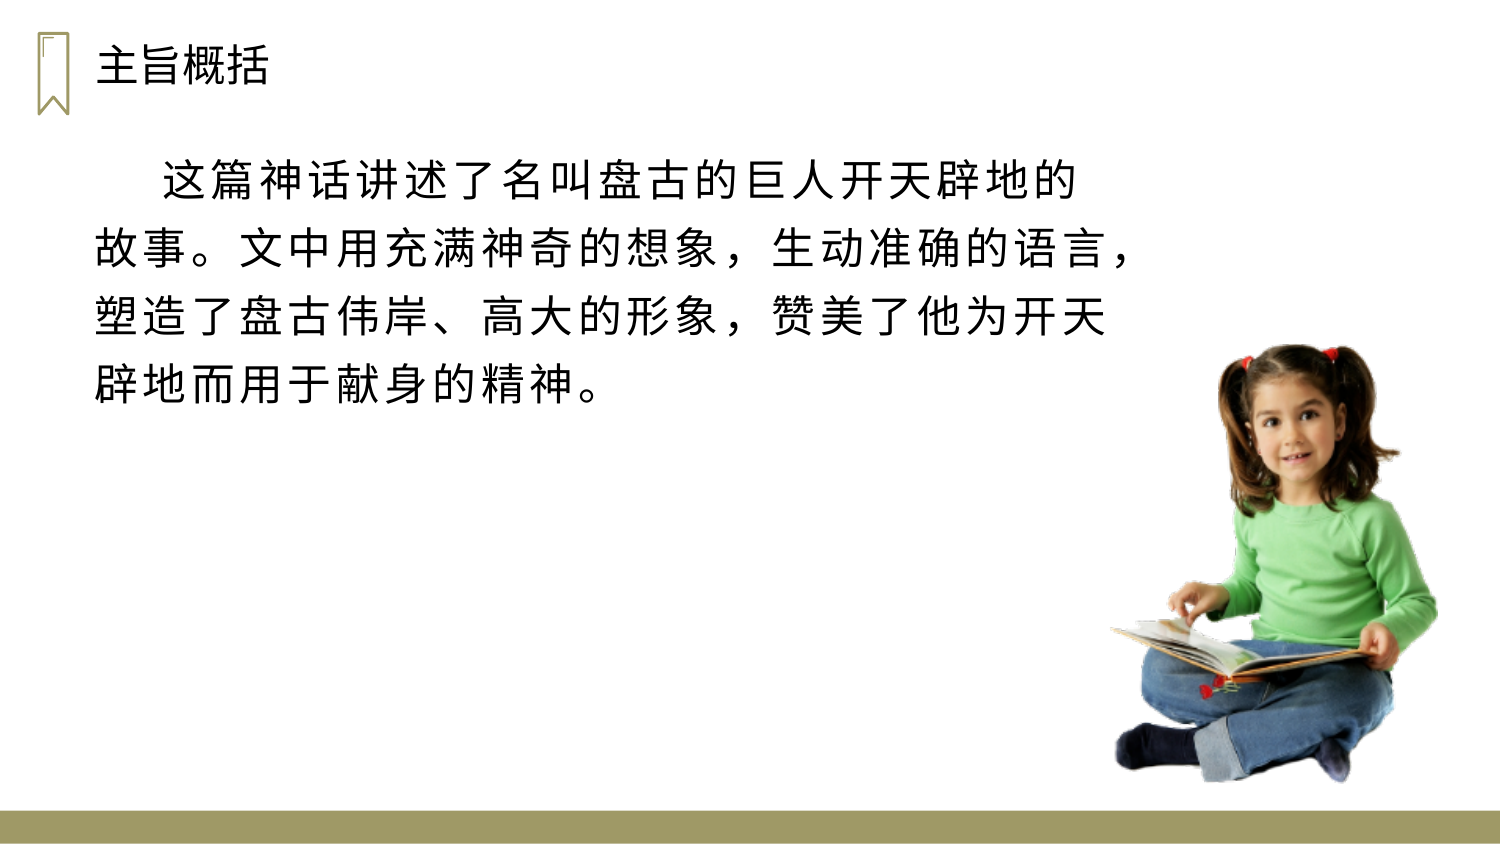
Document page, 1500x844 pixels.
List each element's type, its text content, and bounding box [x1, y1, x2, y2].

picture [1109, 343, 1438, 784]
text_box 这篇神话讲述了名叫盘古的巨人开天辟地的故事。文中用充满神奇的想象，生动准确的语言，塑造了盘古伟岸、高大的形象，赞美了他为开天辟地而用于献身的精神。 [82, 130, 1127, 415]
text_box 主旨概括 [83, 32, 282, 96]
